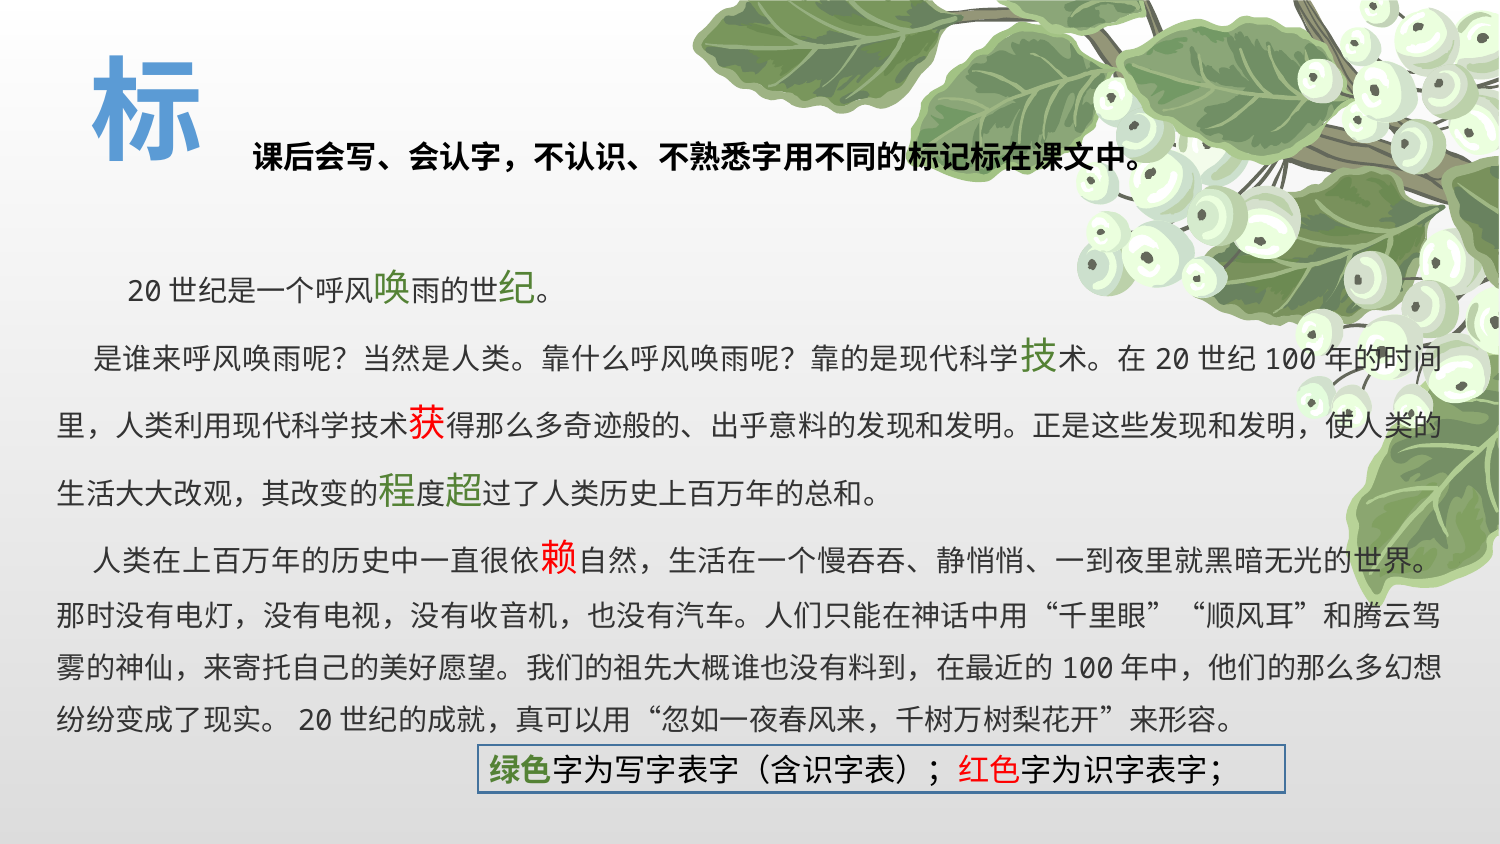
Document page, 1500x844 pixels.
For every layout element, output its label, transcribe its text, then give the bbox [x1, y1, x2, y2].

text_box [477, 744, 1286, 794]
text_box 20世纪是一个呼风唤雨的世纪。 是谁来呼风唤雨呢？当然是人类。靠什么呼风唤雨呢？靠的是现代科学技术。在20世纪100年的时间里，人类利用现代科学技术获得那么多奇迹般的、出乎意料的发现和发明。正是这些发现和发明，使人类的生活大大改观，其改变的程度超过了人类历史上百万年的总和。 人类在上百万年的历史中一直很依赖自然，生活在一个慢吞吞、静悄悄、一到夜里就黑暗无光的世界。那时没有电灯，没有电视，没有收音机，也没有汽车。人们只能在神话中用“千里眼”“顺风耳”和腾云驾雾的神仙，来寄托自己的美好愿望。我们的祖先大概谁也没有料到，在最近的100年中，他们的那么多幻想纷纷变成了现实。20世纪的成就，真可以用“忽如一夜春风来，千树万树梨花开”来形容。 [45, 236, 1455, 743]
picture [691, 0, 1500, 608]
text_box 标 [78, 33, 214, 180]
text_box 课后会写、会认字，不认识、不熟悉字用不同的标记标在课文中。 [240, 131, 691, 181]
